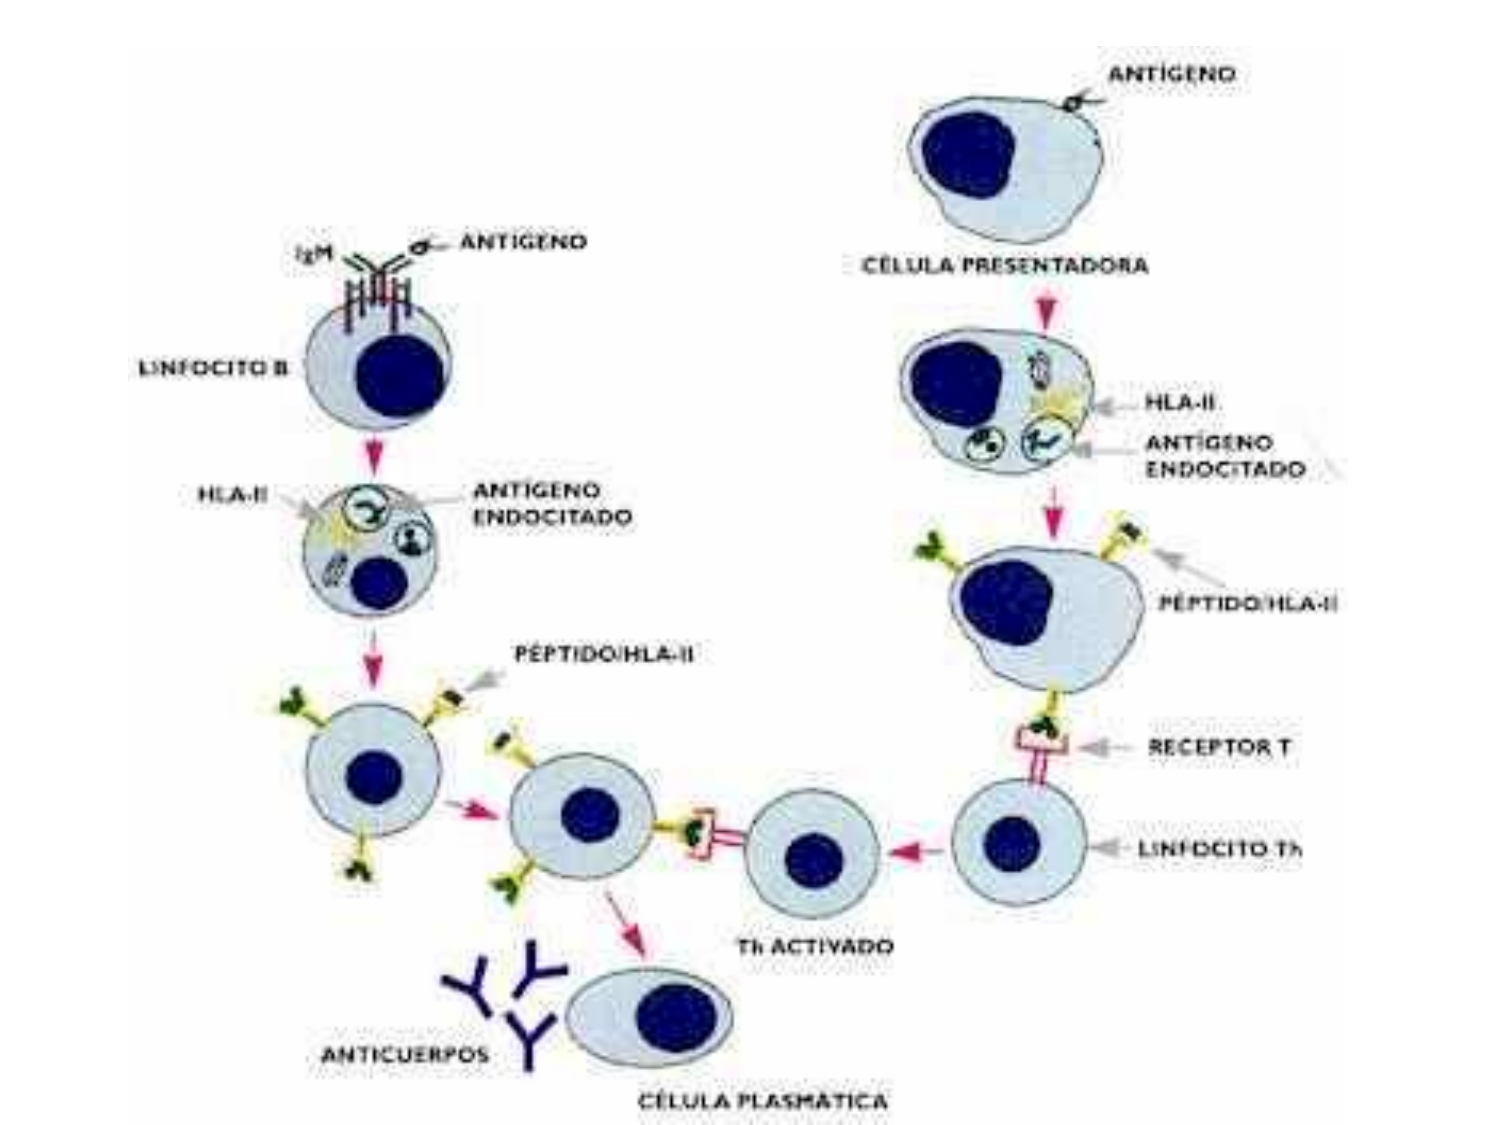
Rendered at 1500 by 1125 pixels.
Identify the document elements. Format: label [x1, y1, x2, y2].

picture [128, 46, 1348, 1125]
